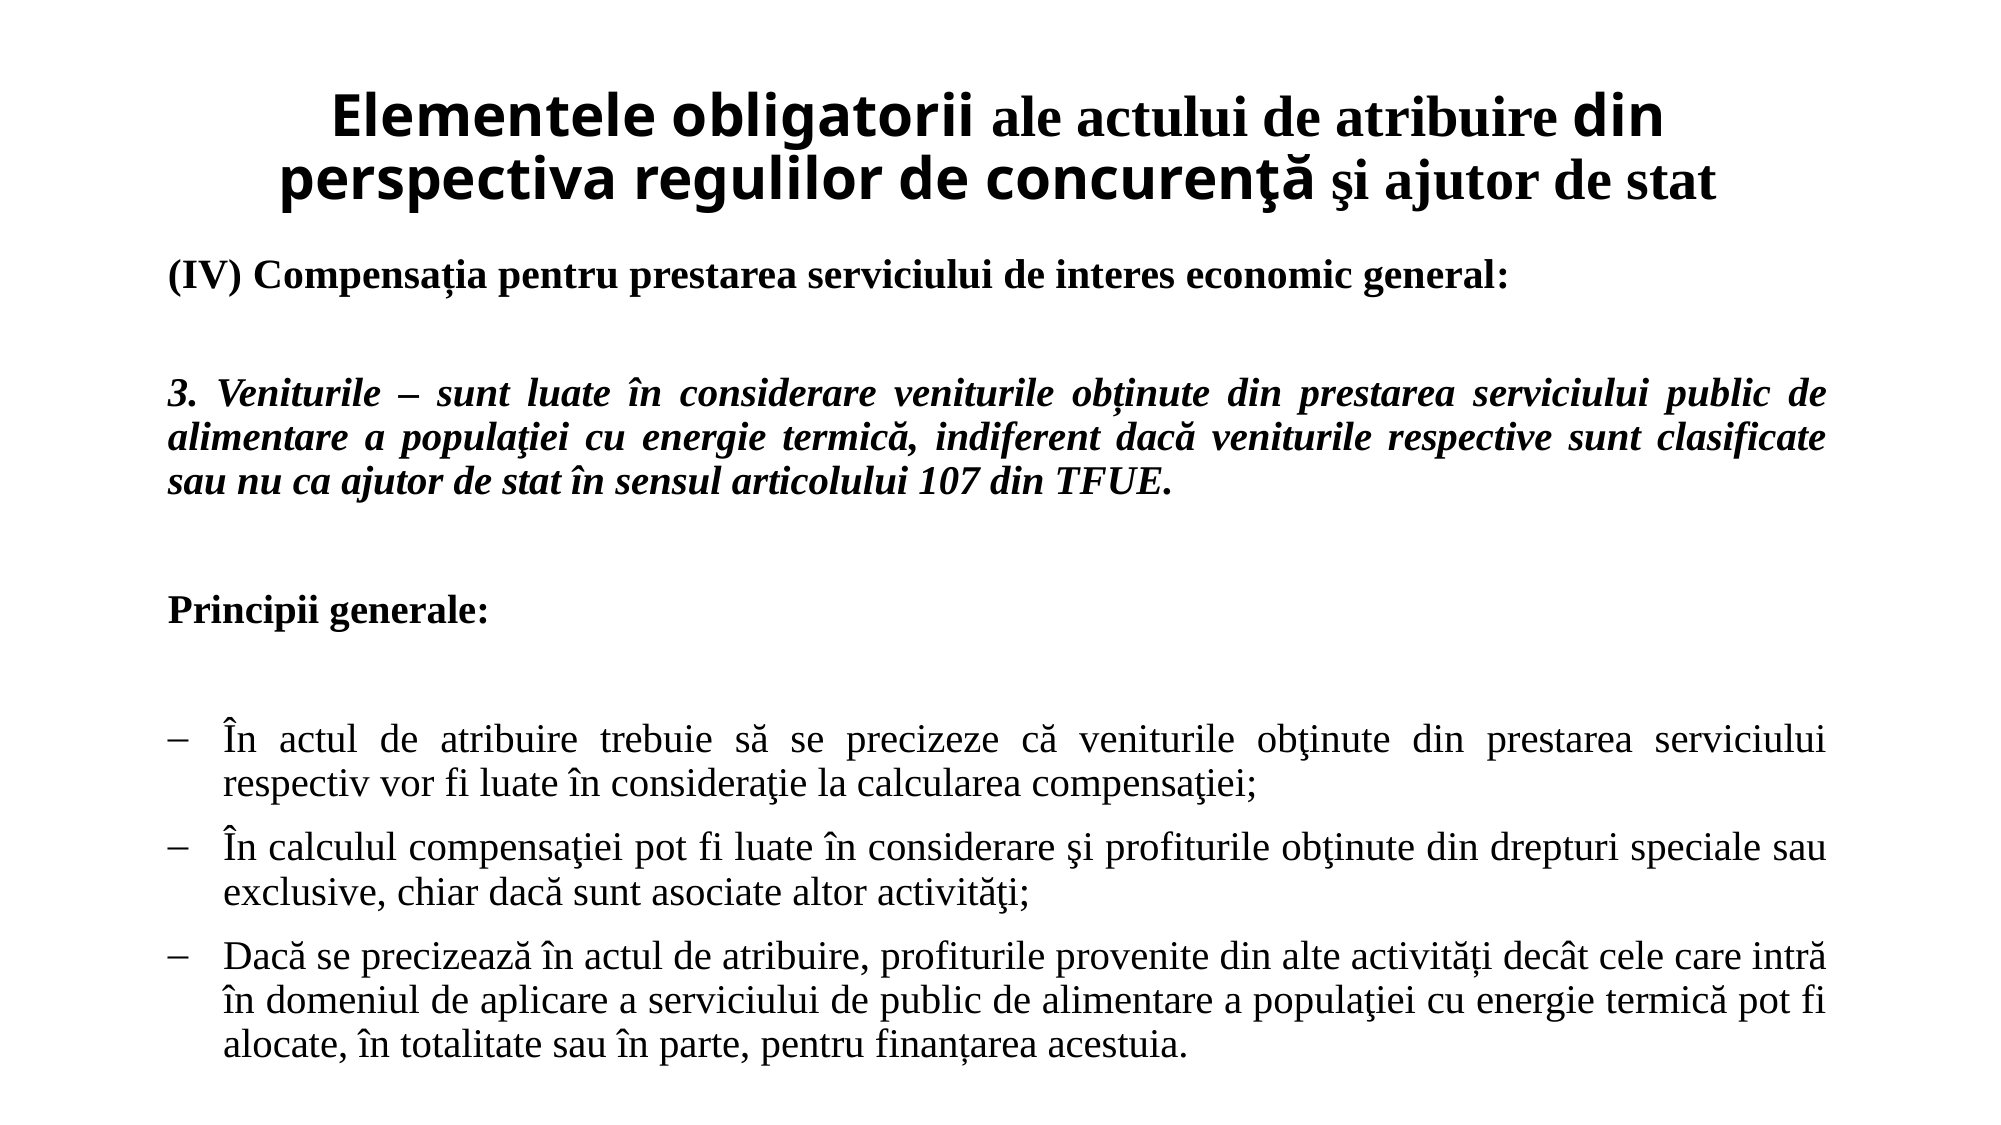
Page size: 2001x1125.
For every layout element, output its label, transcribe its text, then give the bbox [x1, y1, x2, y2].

title (IV) Compensația pentru prestarea serviciului de interes economic general: [152, 216, 1848, 356]
text_box Elementele obligatorii ale actului de atribuire din perspectiva regulilor de concurenţă şi ajutor de stat [152, 65, 1843, 233]
subtitle 3. Veniturile – sunt luate în considerare veniturile obținute din prestarea serviciului public de alimentare a populaţiei cu energie termică, indiferent dacă veniturile respective sunt clasificate sau nu ca ajutor de stat în sensul articolului 107 din TFUE. Principii generale: În actul de atribuire trebuie să se precizeze că veniturile obţinute din prestarea serviciului respectiv vor fi luate în consideraţie la calcularea compensaţiei; În calculul compensaţiei pot fi luate în considerare şi profiturile obţinute din drepturi speciale sau exclusive, chiar dacă sunt asociate altor activităţi; Dacă se precizează în actul de atribuire, profiturile provenite din alte activități decât cele care intră în domeniul de aplicare a serviciului de public de alimentare a populaţiei cu energie termică pot fi alocate, în totalitate sau în parte, pentru finanțarea acestuia. [152, 363, 1843, 1077]
